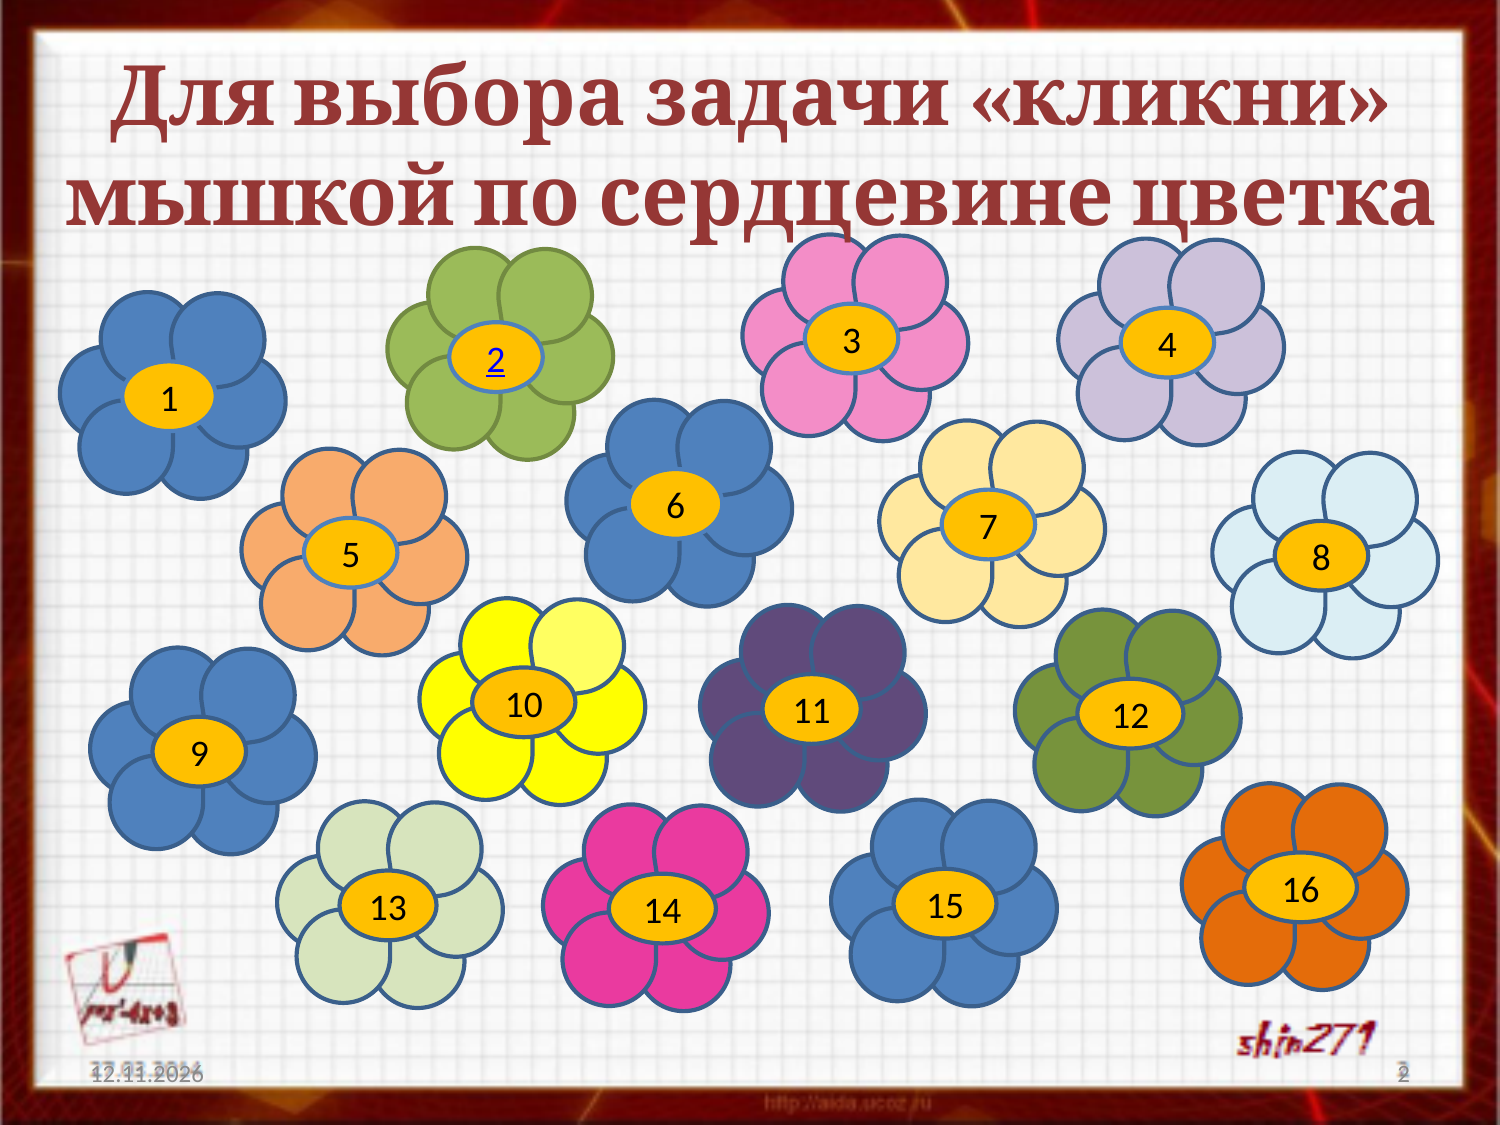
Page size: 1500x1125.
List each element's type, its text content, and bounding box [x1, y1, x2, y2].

picture [0, 0, 1500, 1125]
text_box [276, 800, 504, 1009]
slide_number 2 [1074, 1042, 1425, 1103]
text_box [387, 247, 614, 460]
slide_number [75, 1042, 425, 1103]
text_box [59, 291, 286, 499]
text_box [699, 604, 927, 812]
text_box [89, 647, 317, 855]
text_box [542, 804, 770, 1012]
text_box Для выбора задачи «кликни» мышкой по сердцевине цветка [45, 34, 1458, 250]
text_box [1181, 782, 1408, 991]
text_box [566, 399, 793, 607]
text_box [830, 799, 1058, 1007]
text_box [742, 234, 969, 442]
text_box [1058, 238, 1285, 446]
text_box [1014, 609, 1241, 817]
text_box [1212, 451, 1439, 659]
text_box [419, 597, 646, 806]
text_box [241, 448, 468, 656]
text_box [879, 420, 1106, 628]
